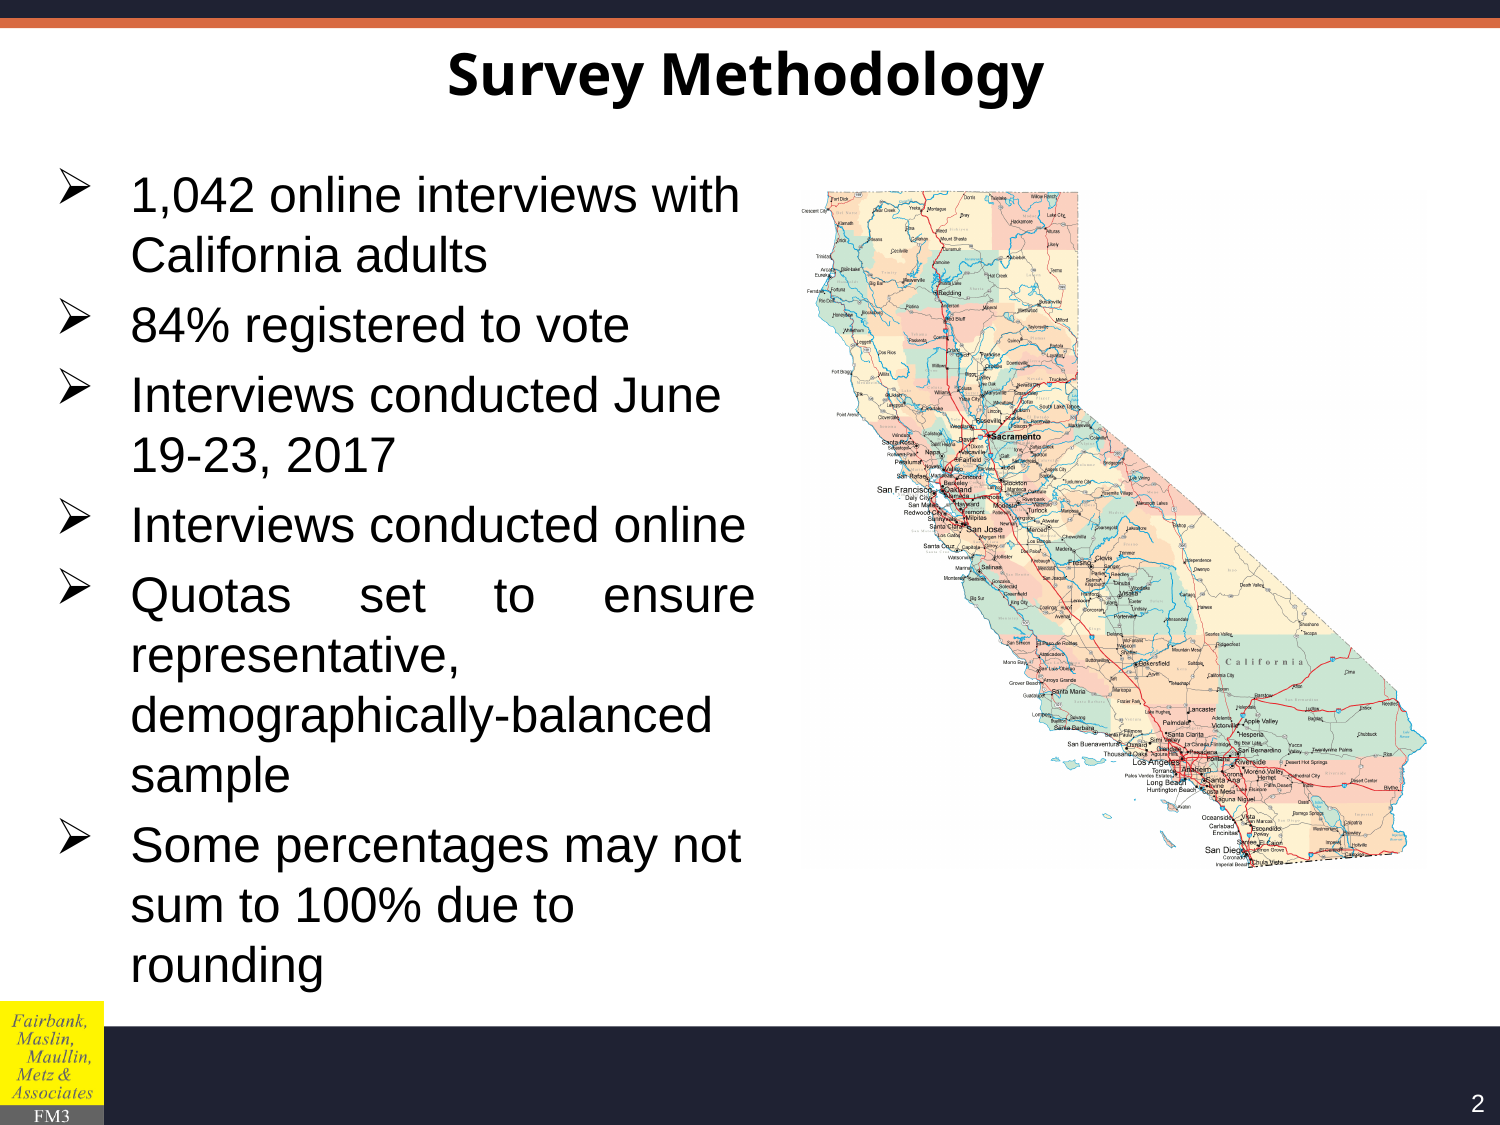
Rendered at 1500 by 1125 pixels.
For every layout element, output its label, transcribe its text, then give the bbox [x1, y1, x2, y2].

title Survey Methodology [40, 29, 1453, 208]
picture [0, 1001, 104, 1125]
list 1,042 online interviews with California adults 84% registered to vote Interviews conducted June 19-23, 2017 Interviews conducted online Quotas set to ensure representative, demographically-balanced sample Some percentages may not sum to 100% due to rounding [40, 155, 772, 1002]
picture [800, 190, 1427, 869]
